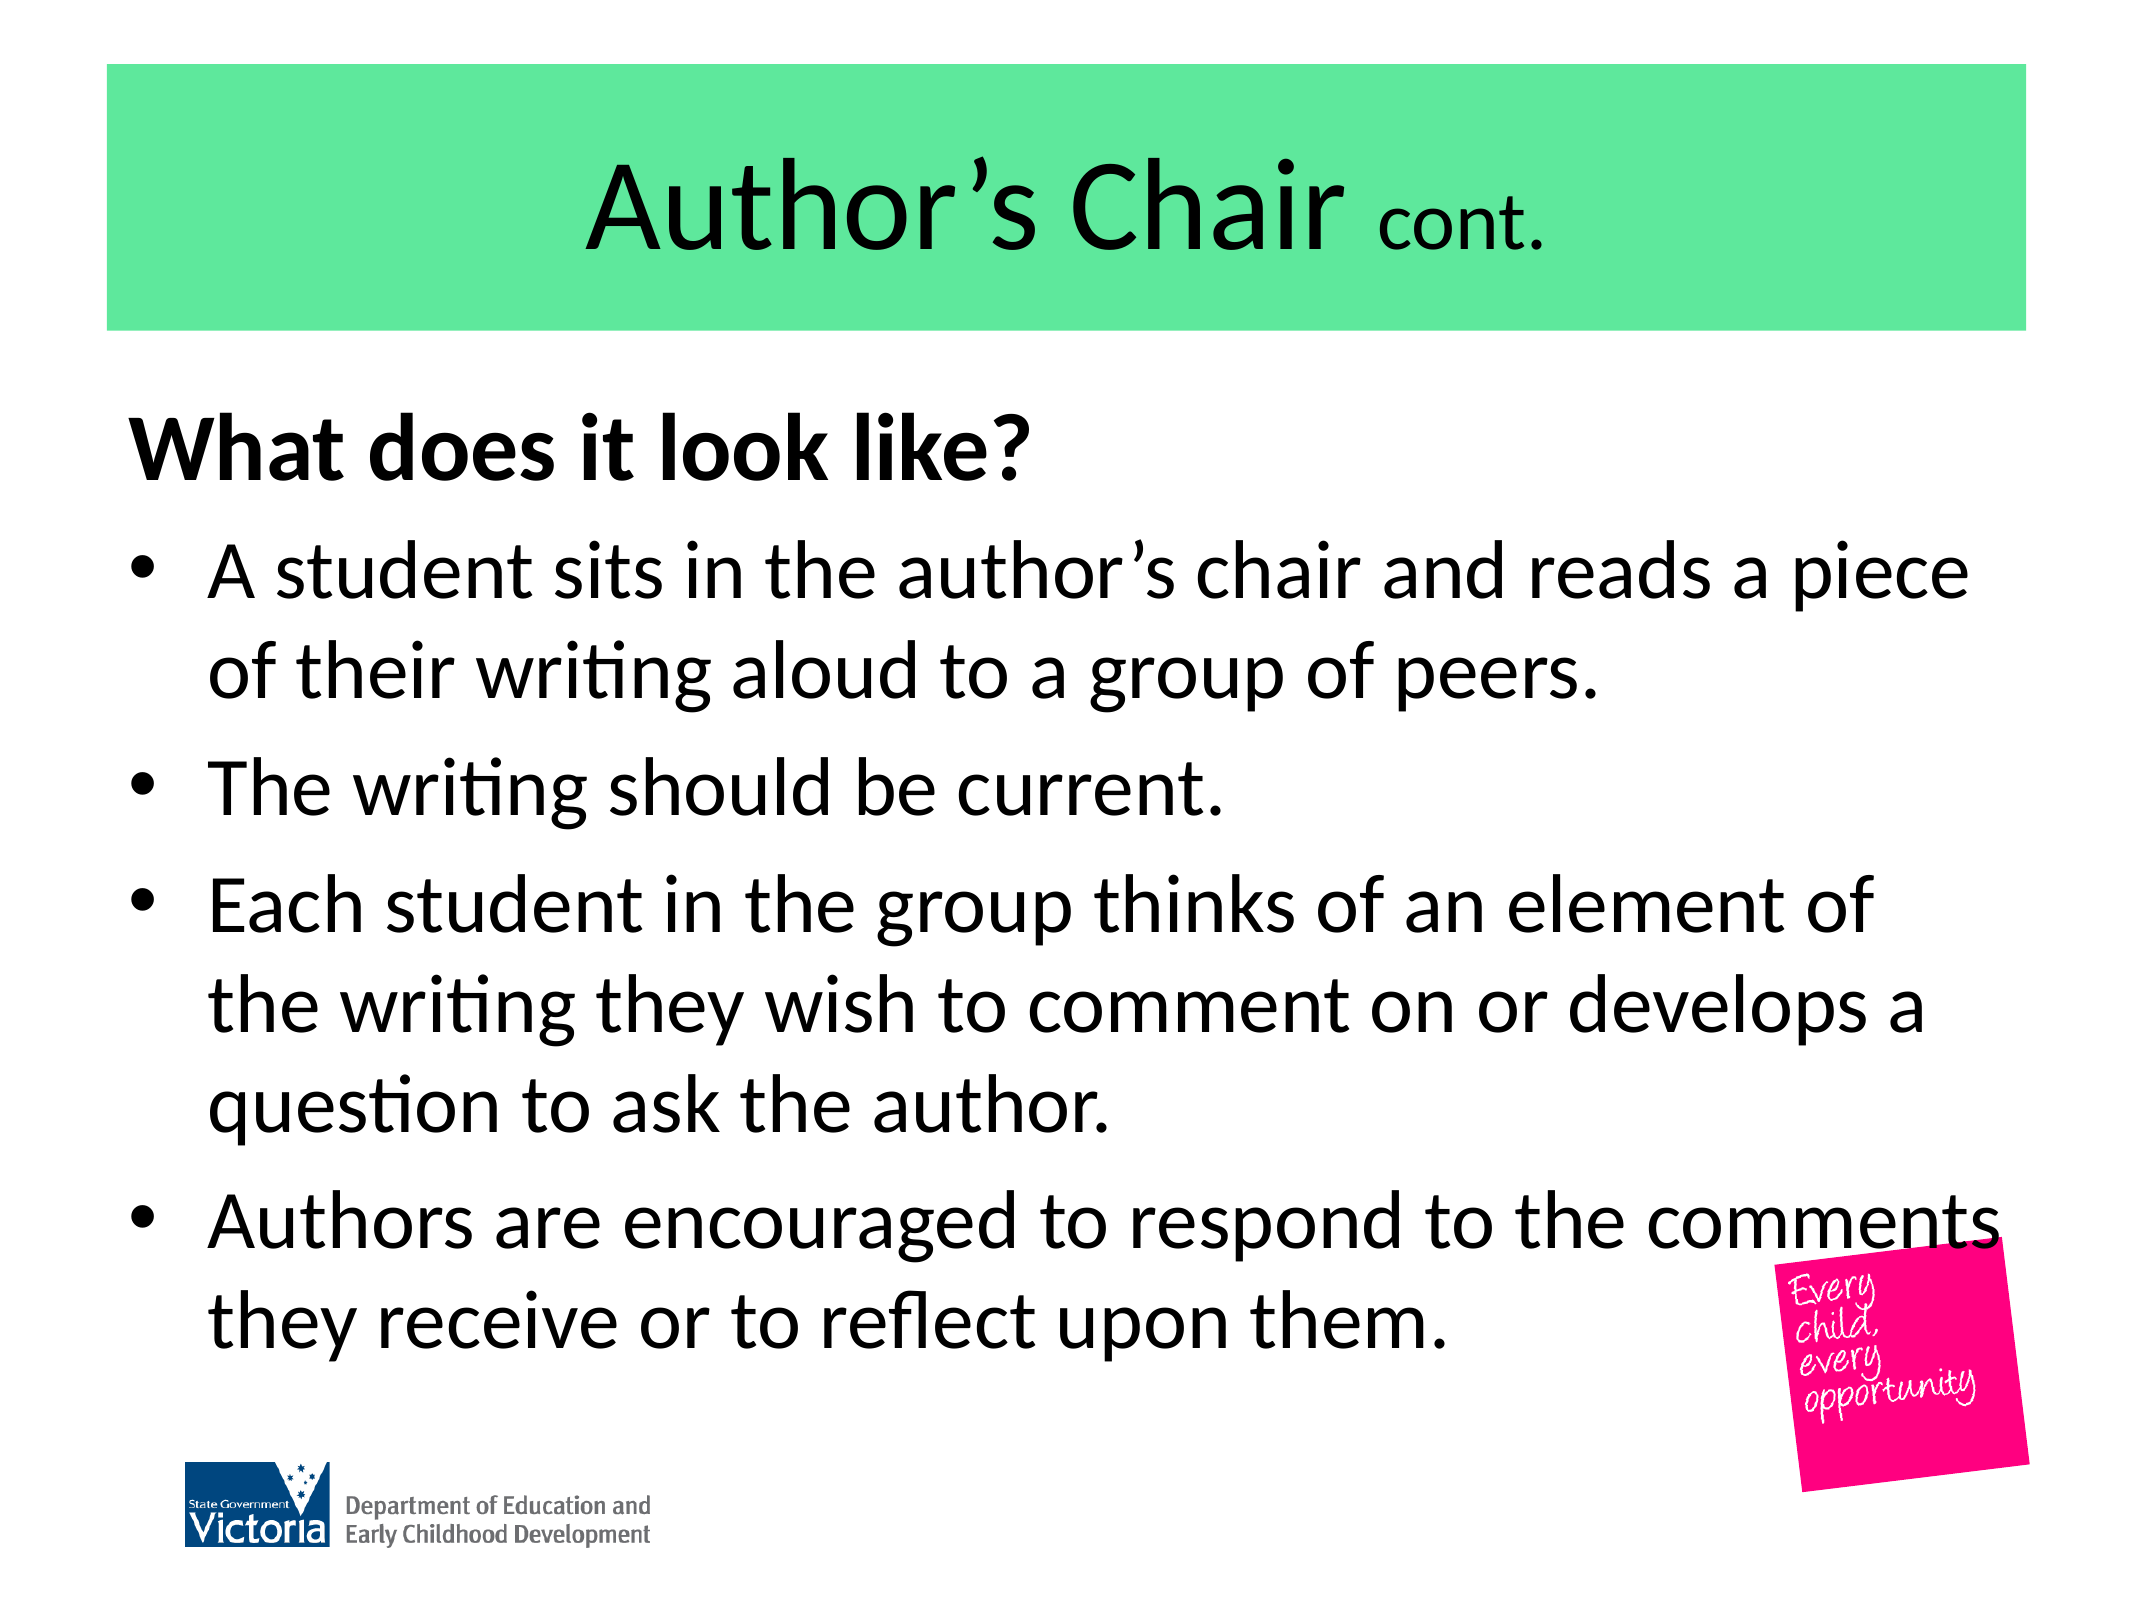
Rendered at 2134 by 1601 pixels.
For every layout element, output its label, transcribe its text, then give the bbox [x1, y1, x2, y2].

picture [185, 1462, 650, 1548]
title Author’s Chair cont. [106, 63, 2027, 331]
list What does it look like? A student sits in the author’s chair and reads a piece of their writing aloud to a group of peers. The writing should be current. Each student in the group thinks of an element of the writing they wish to comment on or develops a question to ask the author. Authors are encouraged to respond to the comments they receive or to reflect upon them. [106, 373, 2027, 1430]
picture [1795, 1430, 2030, 1493]
